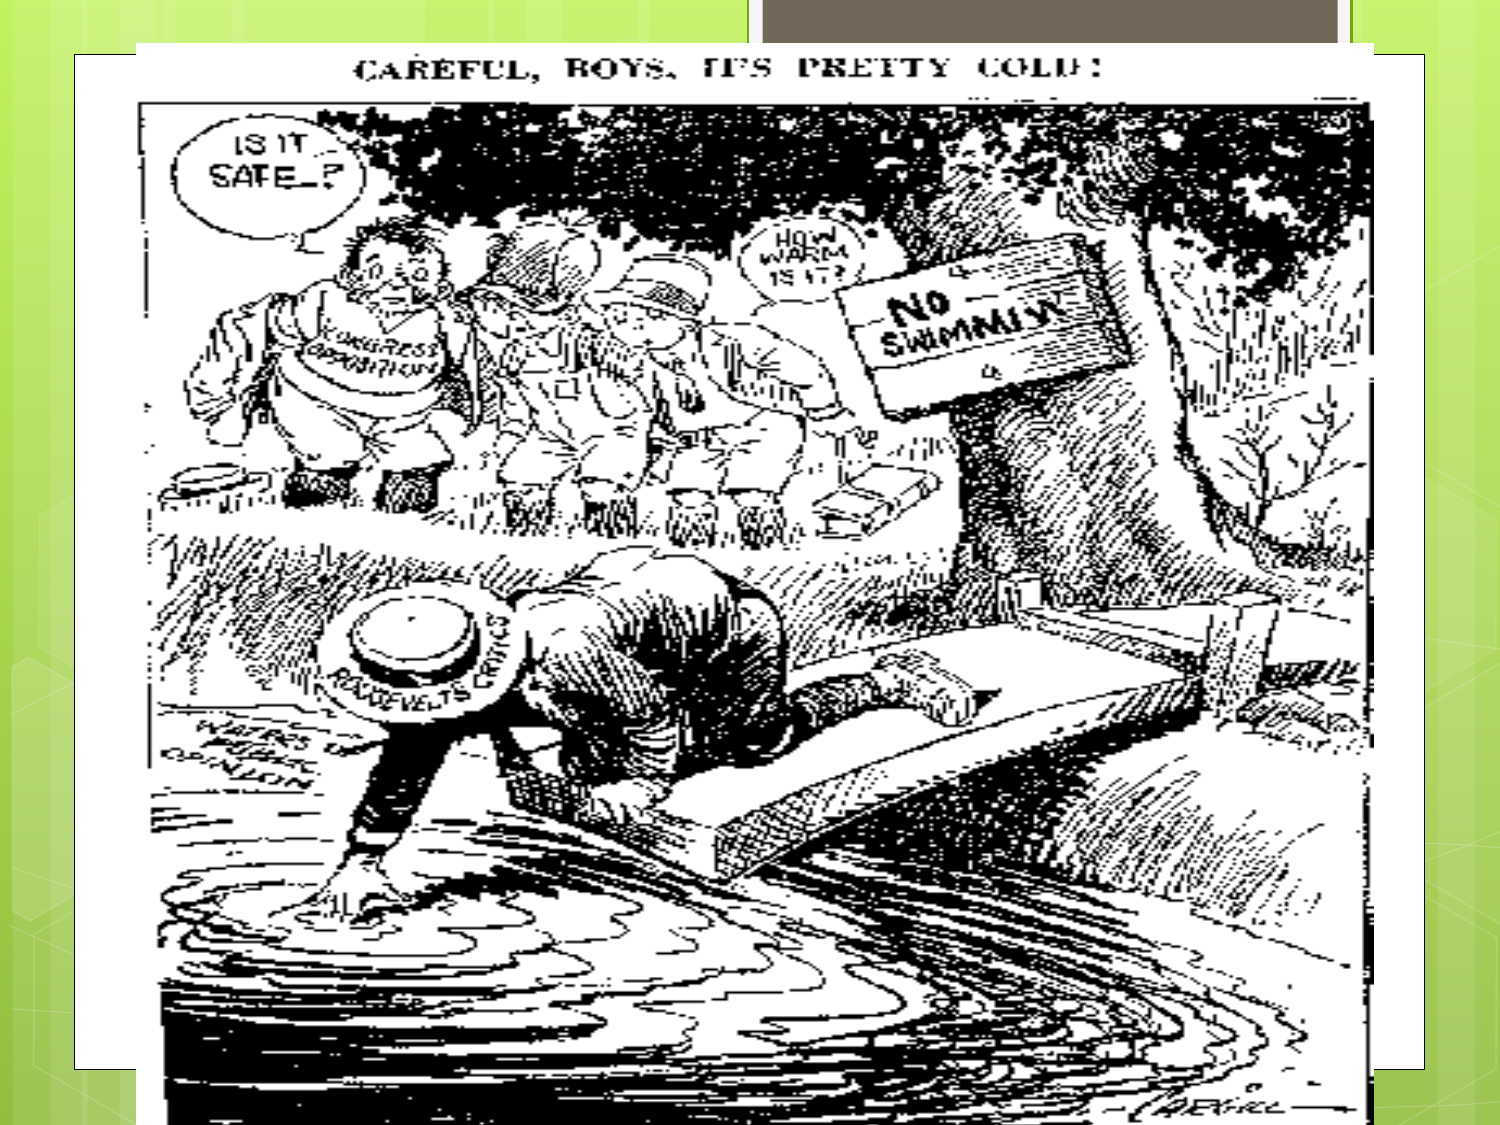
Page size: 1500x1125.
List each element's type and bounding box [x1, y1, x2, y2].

picture [136, 43, 1374, 1125]
